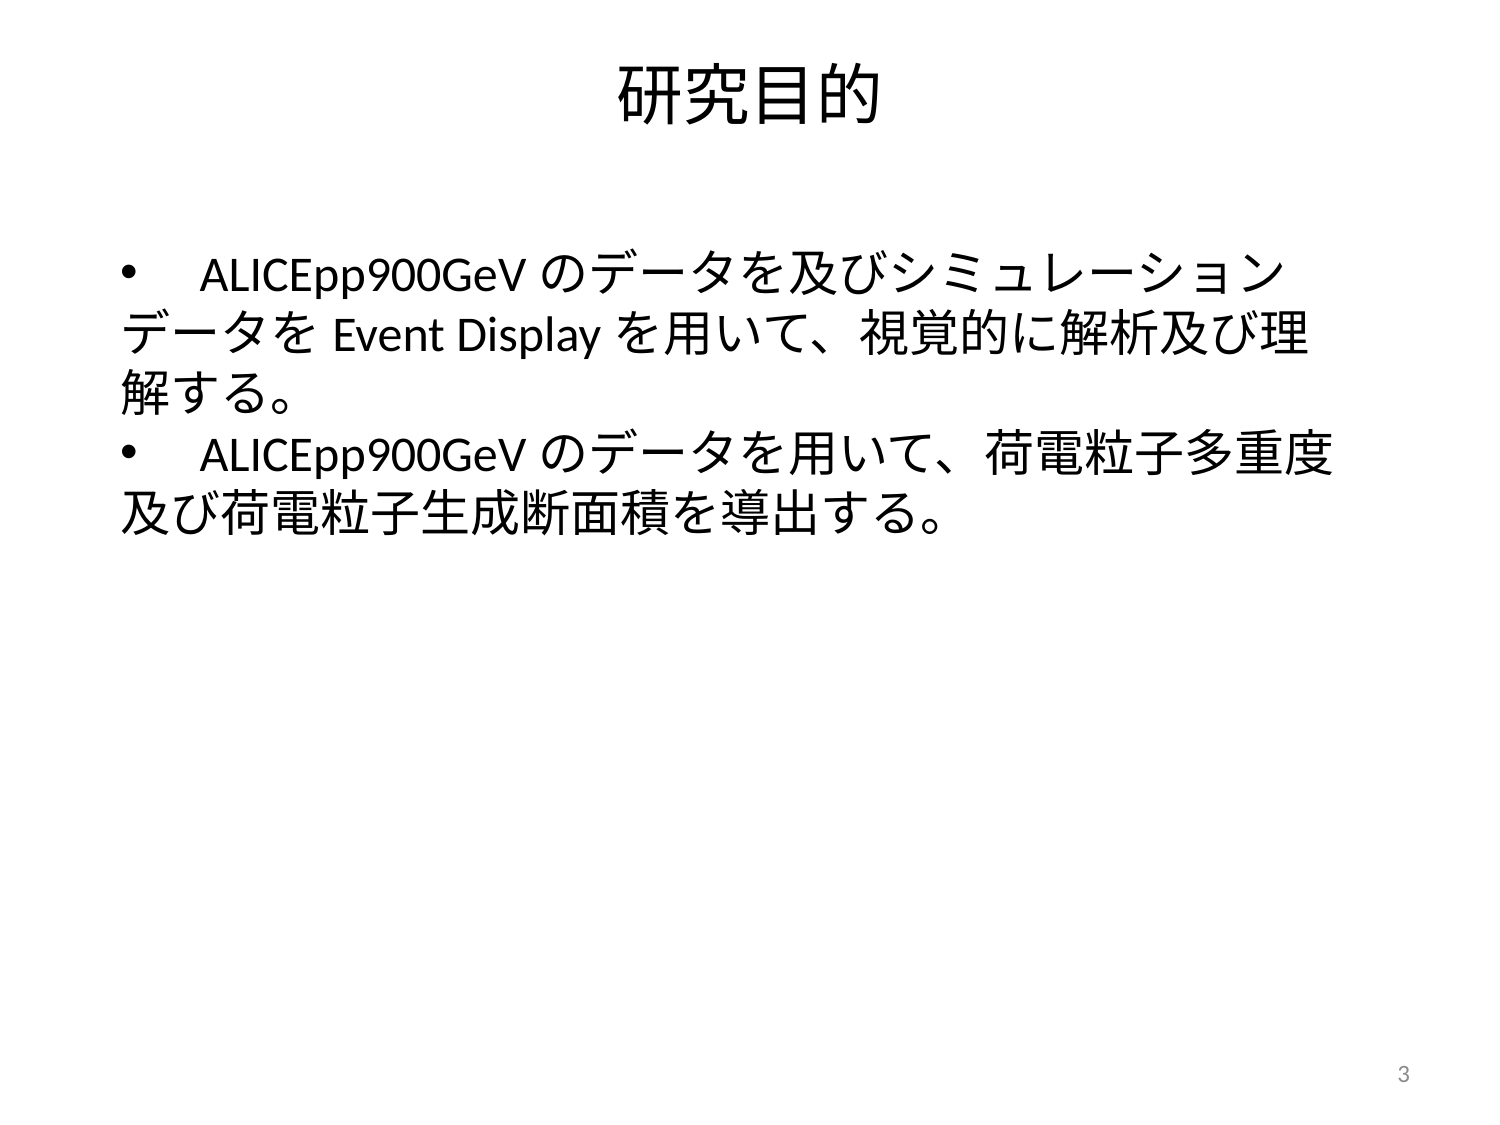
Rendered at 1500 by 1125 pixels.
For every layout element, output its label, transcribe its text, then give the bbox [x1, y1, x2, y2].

slide_number 3 [1074, 1042, 1425, 1103]
title 研究目的 [75, 45, 1425, 141]
text_box ALICEpp900GeVのデータを及びシミュレーションデータをEvent Displayを用いて、視覚的に解析及び理解する。 ALICEpp900GeVのデータを用いて、荷電粒子多重度及び荷電粒子生成断面積を導出する。 [105, 234, 1360, 550]
